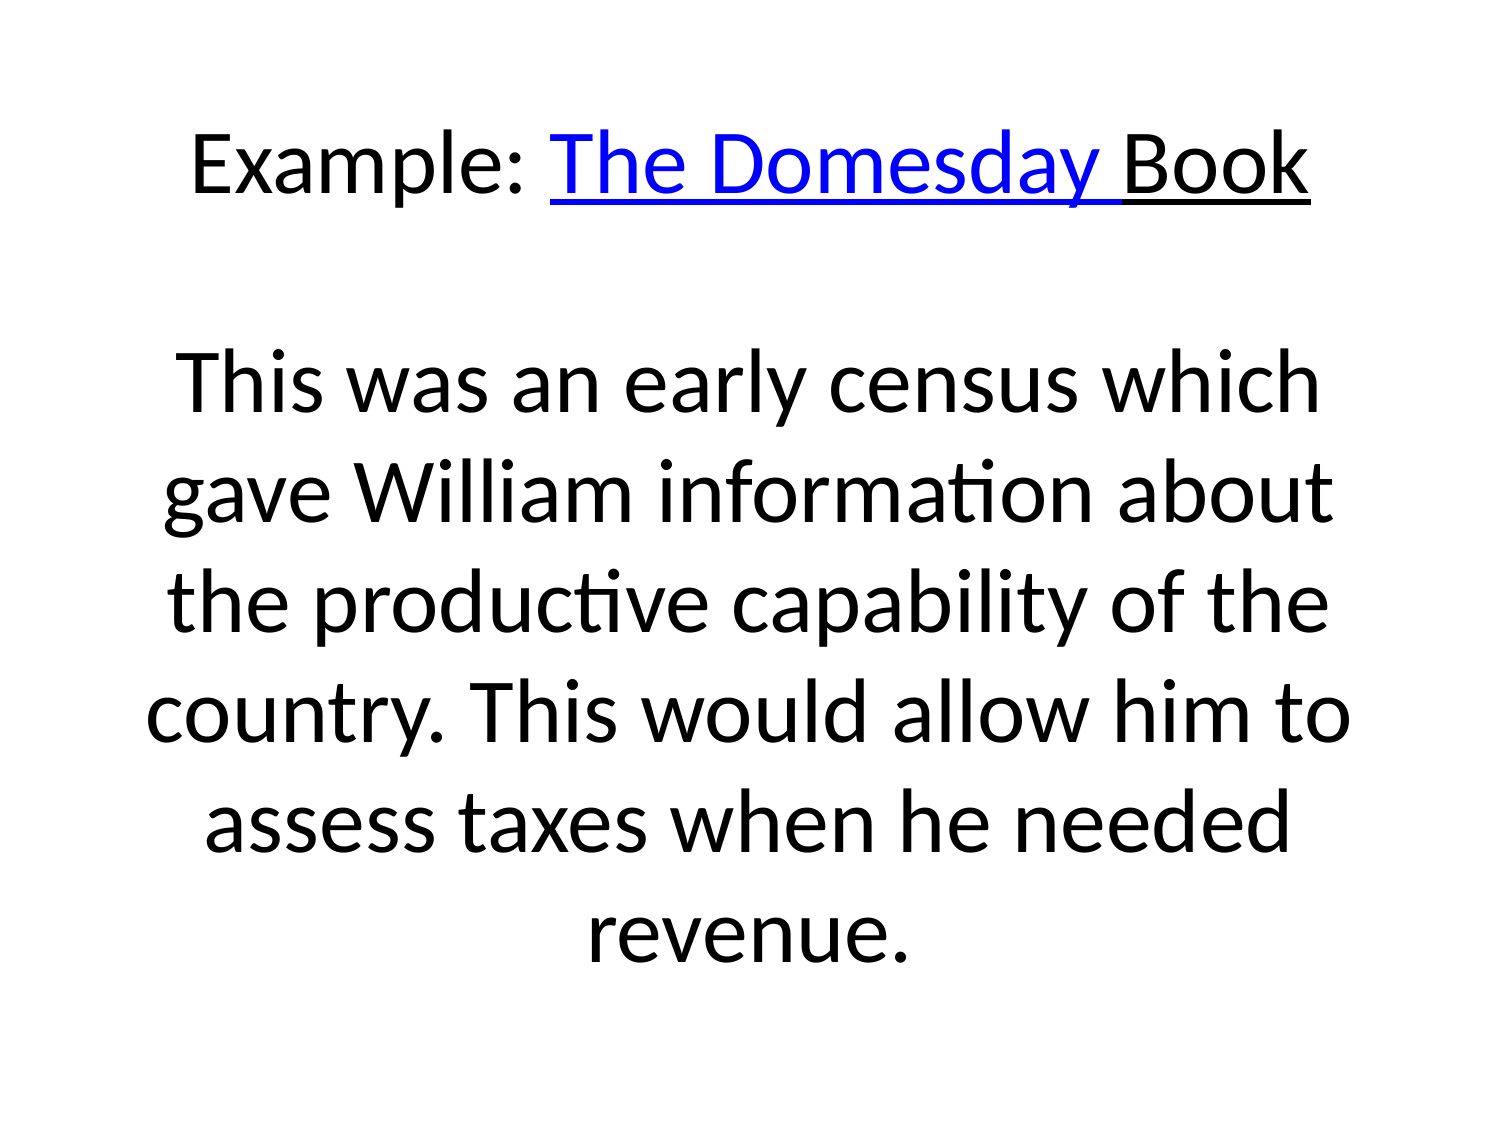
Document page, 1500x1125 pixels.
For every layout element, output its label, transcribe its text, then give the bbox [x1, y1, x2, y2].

title Example: The Domesday Book This was an early census which gave William information about the productive capability of the country. This would allow him to assess taxes when he needed revenue. [74, 44, 1426, 1038]
